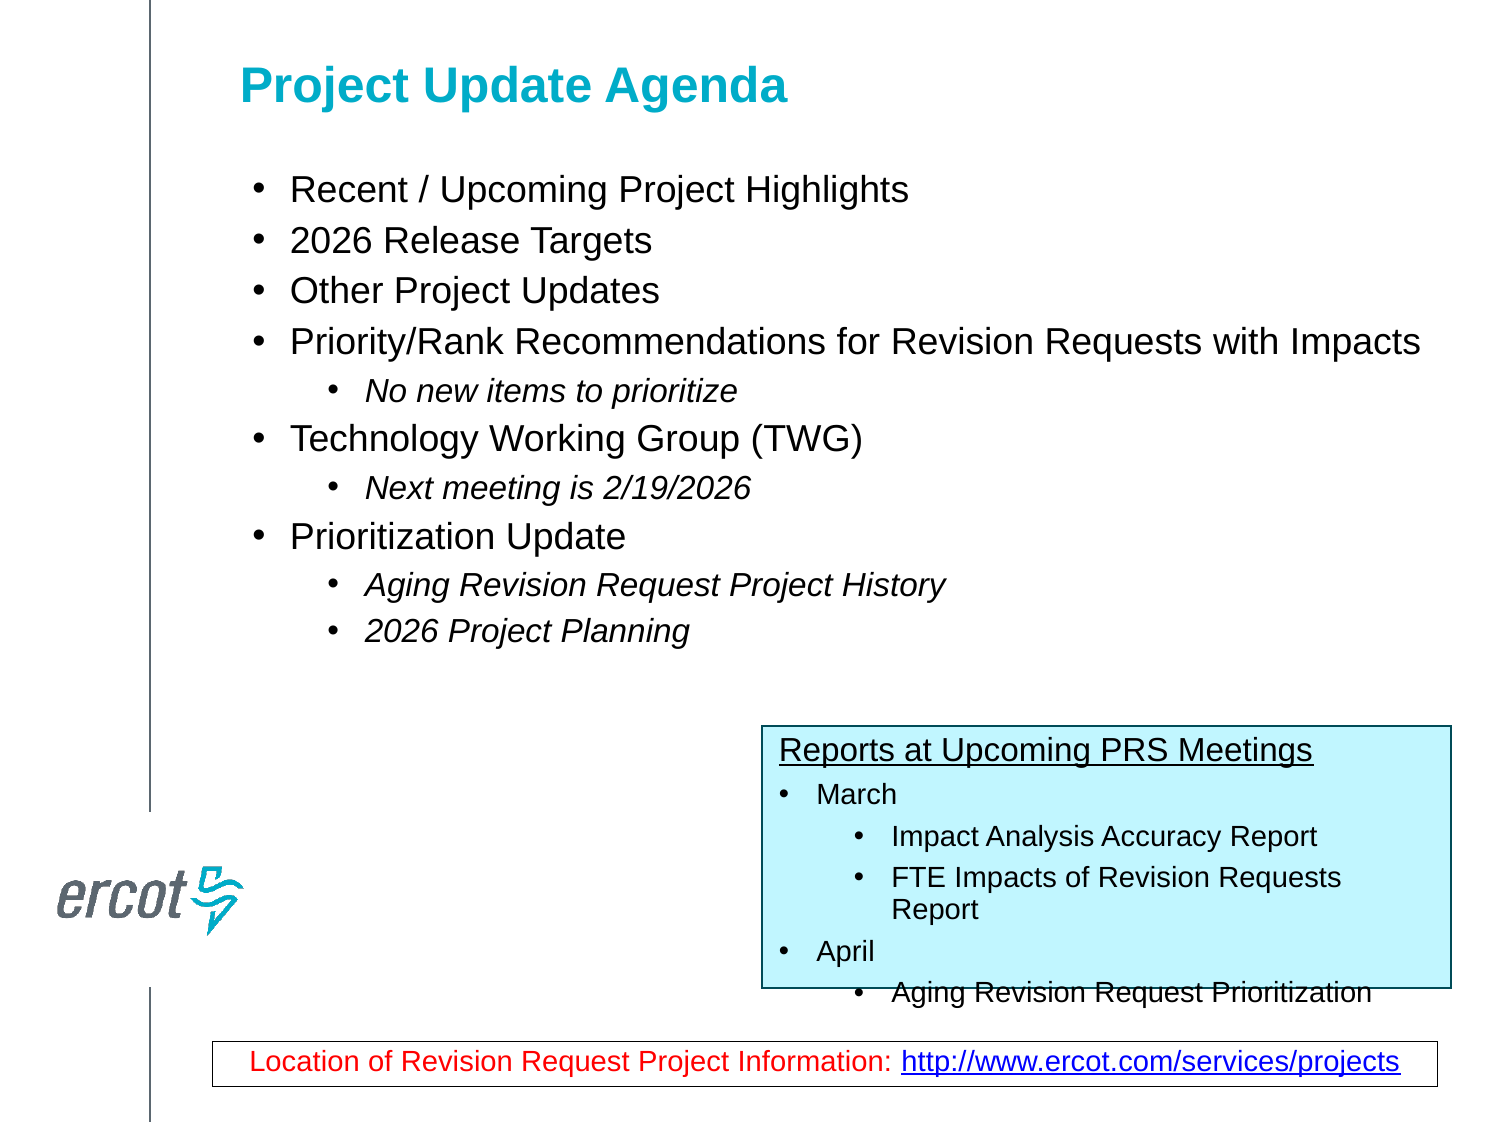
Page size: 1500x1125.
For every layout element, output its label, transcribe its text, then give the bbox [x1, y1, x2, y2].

picture [53, 862, 247, 938]
text_box Reports at Upcoming PRS Meetings March Impact Analysis Accuracy Report FTE Impacts of Revision Requests Report April Aging Revision Request Prioritization [688, 725, 1452, 1001]
list Recent / Upcoming Project Highlights 2026 Release Targets Other Project Updates Priority/Rank Recommendations for Revision Requests with Impacts No new items to prioritize Technology Working Group (TWG) Next meeting is 2/19/2026 Prioritization Update Aging Revision Request Project History 2026 Project Planning [162, 162, 1450, 688]
text_box Location of Revision Request Project Information: http://www.ercot.com/services/projects [212, 1041, 1438, 1087]
text_box Project Update Agenda [225, 52, 938, 125]
